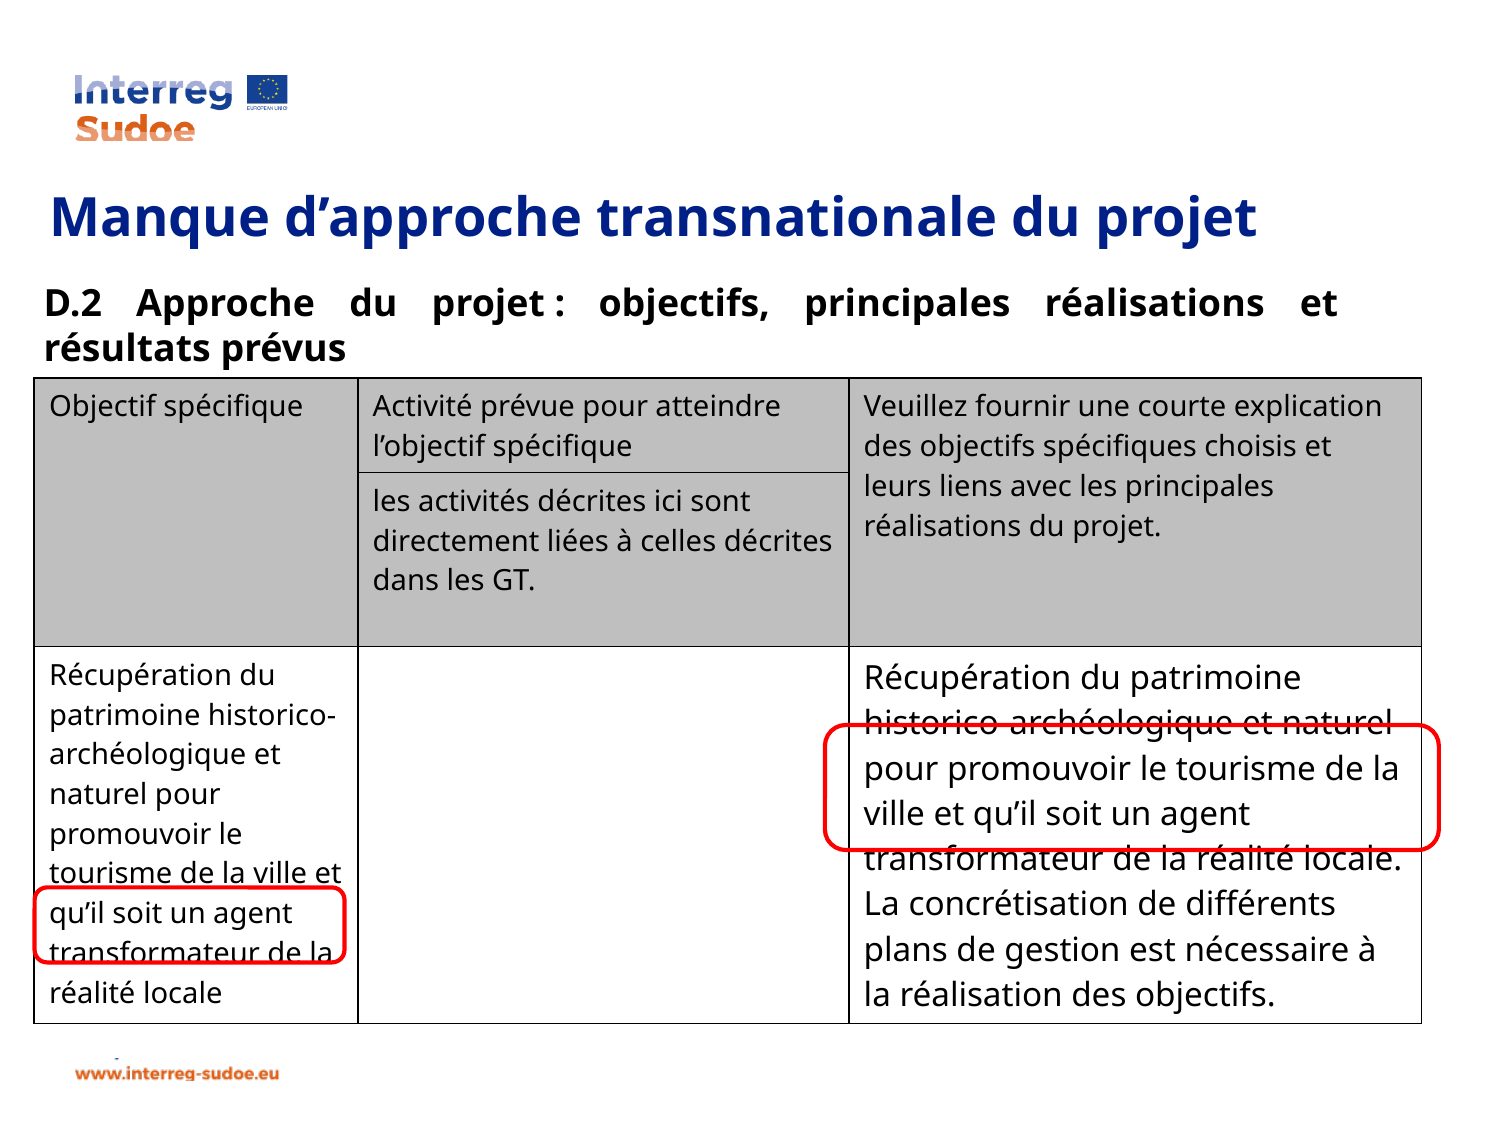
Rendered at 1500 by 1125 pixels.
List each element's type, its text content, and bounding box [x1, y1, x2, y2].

table_cell Récupération du patrimoine historico-archéologique et naturel pour promouvoir le tourisme de la ville et qu’il soit un agent transformateur de la réalité locale. La concrétisation de différents plans de gestion est nécessaire à la réalisation des objectifs. [850, 852, 1421, 1023]
title Manque d’approche transnationale du projet [34, 174, 1414, 325]
table_header Activité prévue pour atteindre l’objectif spécifique [359, 379, 848, 472]
table_cell Récupération du patrimoine historico-archéologique et naturel pour promouvoir le tourisme de la ville et qu’il soit un agent transformateur de la réalité locale. La concrétisation de différents plans de gestion est nécessaire à la réalisation des objectifs. [850, 647, 1421, 723]
text_box D.2 Approche du projet : objectifs, principales réalisations et résultats prévus [28, 271, 1353, 377]
text_box [822, 722, 1441, 853]
text_box [32, 885, 347, 965]
table_header Veuillez fournir une courte explication des objectifs spécifiques choisis et leurs liens avec les principales réalisations du projet. [850, 379, 1421, 646]
table_cell Récupération du patrimoine historico-archéologique et naturel pour promouvoir le tourisme de la ville et qu’il soit un agent transformateur de la réalité locale [35, 647, 357, 1023]
table_cell les activités décrites ici sont directement liées à celles décrites dans les GT. [359, 473, 848, 646]
table_cell [359, 647, 848, 1023]
table_header Objectif spécifique [35, 379, 357, 646]
